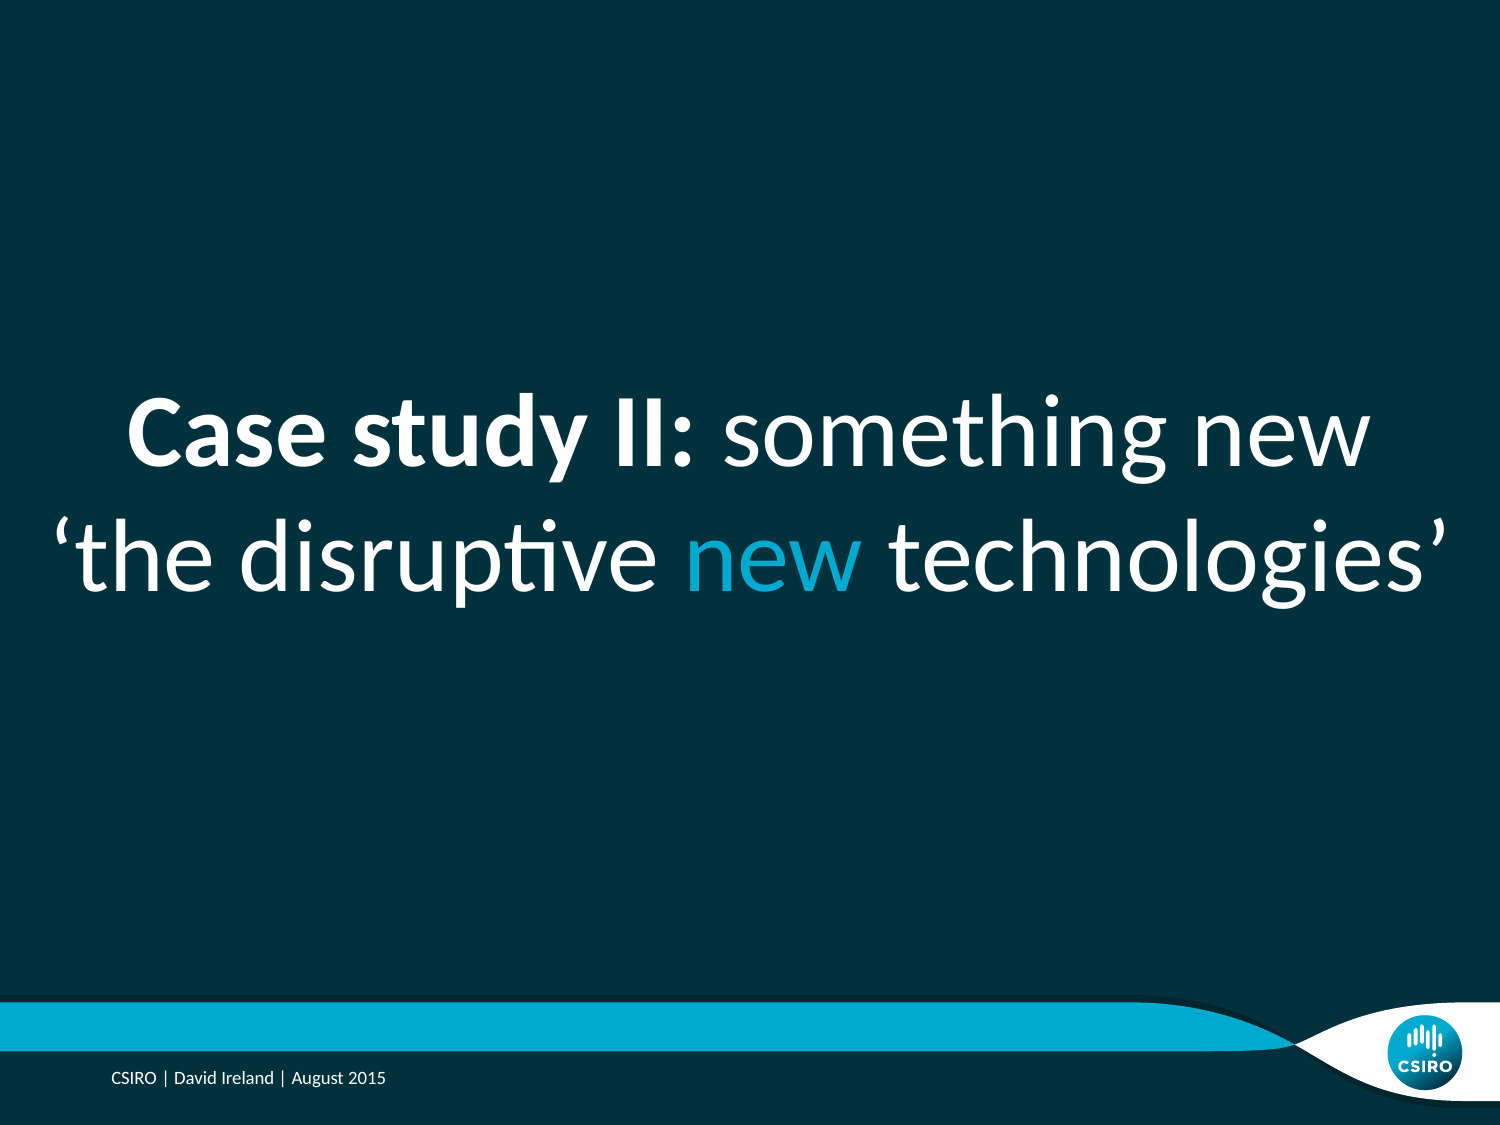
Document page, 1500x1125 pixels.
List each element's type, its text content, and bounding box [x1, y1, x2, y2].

footer CSIRO | David Ireland | August 2015 [111, 1067, 1110, 1088]
list Case study II: something new ‘the disruptive new technologies’ [0, 361, 1500, 965]
